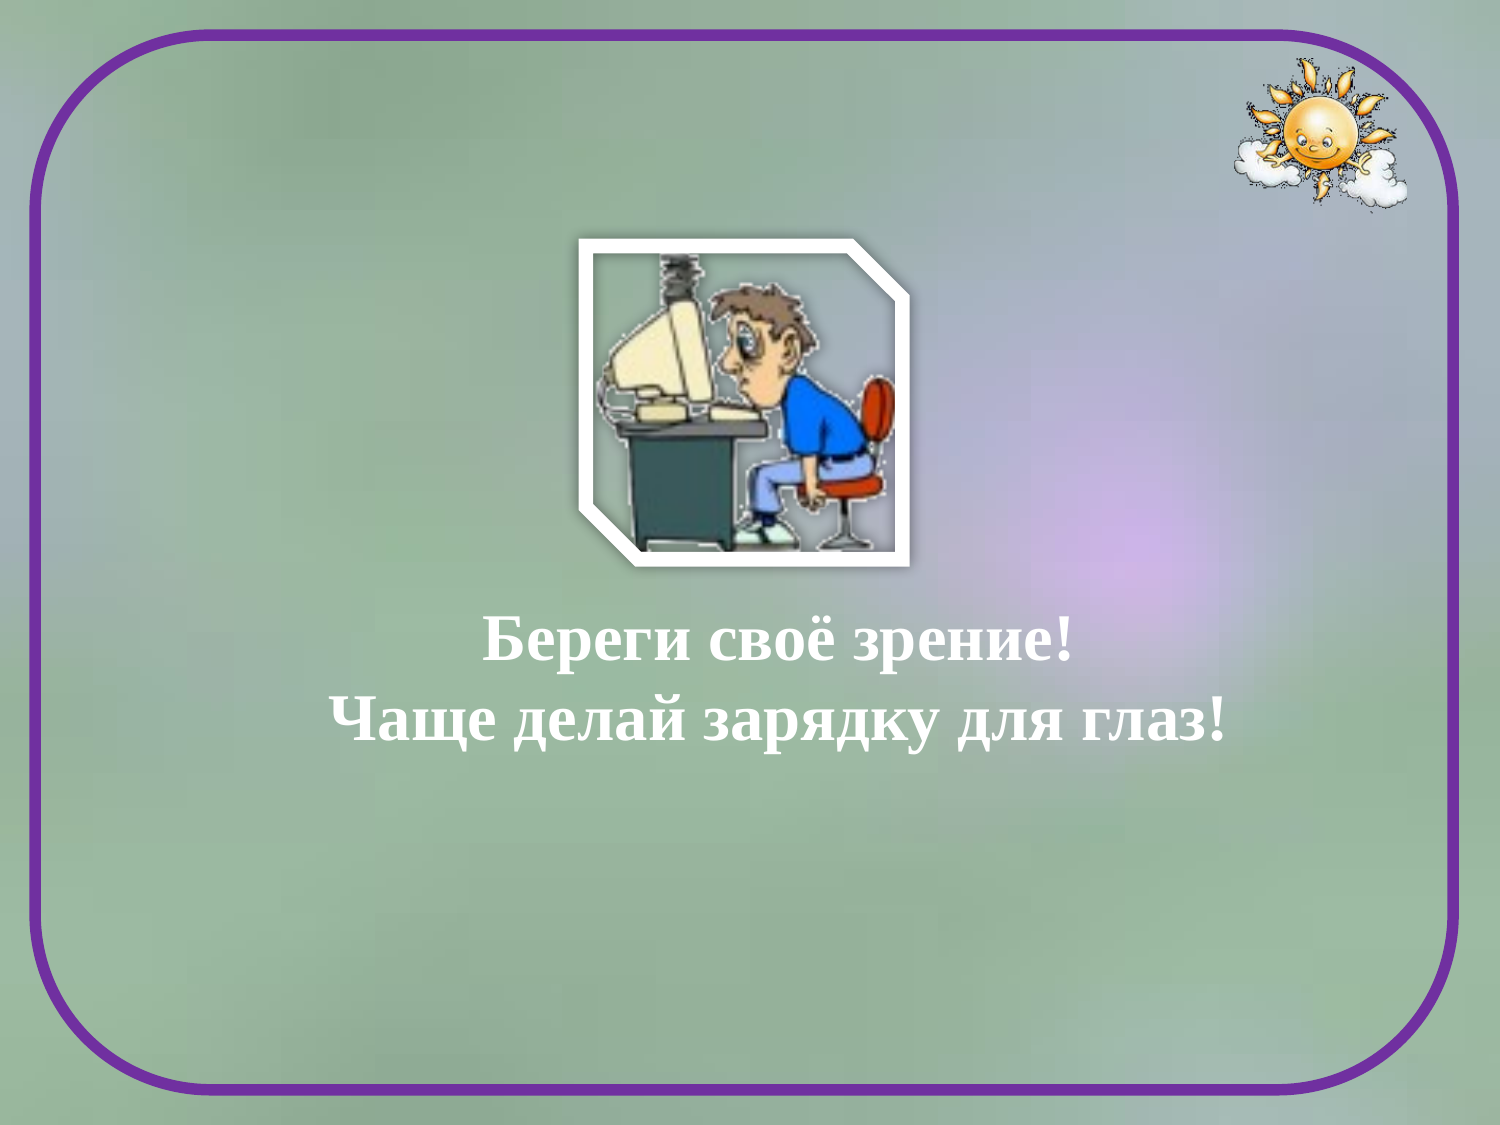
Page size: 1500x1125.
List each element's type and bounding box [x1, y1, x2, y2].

text_box [32, 32, 1456, 1092]
picture [0, 0, 1500, 1125]
